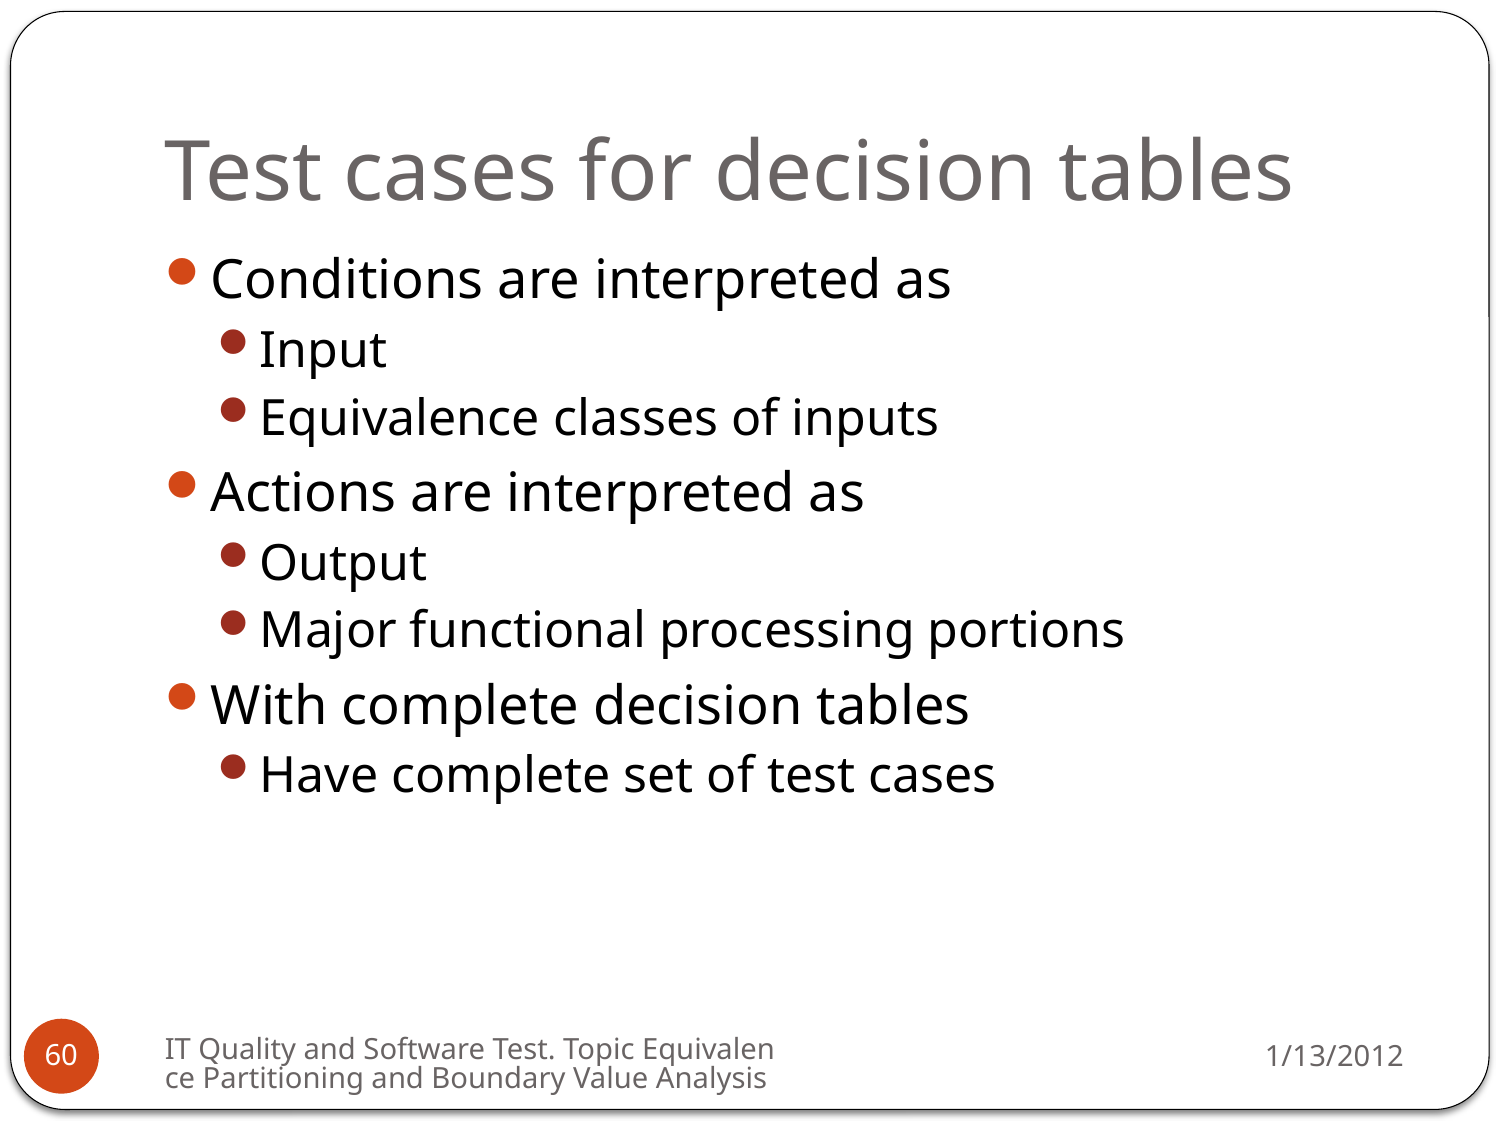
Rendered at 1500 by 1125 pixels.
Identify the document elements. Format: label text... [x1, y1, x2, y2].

title Test cases for decision tables [150, 45, 1425, 233]
slide_number 60 [23, 1018, 99, 1094]
footer IT Quality and Software Test. Topic Equivalence Partitioning and Boundary Value Analysis [150, 1012, 800, 1088]
list Conditions are interpreted as Input Equivalence classes of inputs Actions are interpreted as Output Major functional processing portions With complete decision tables Have complete set of test cases [150, 237, 1425, 988]
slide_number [1012, 1015, 1419, 1094]
